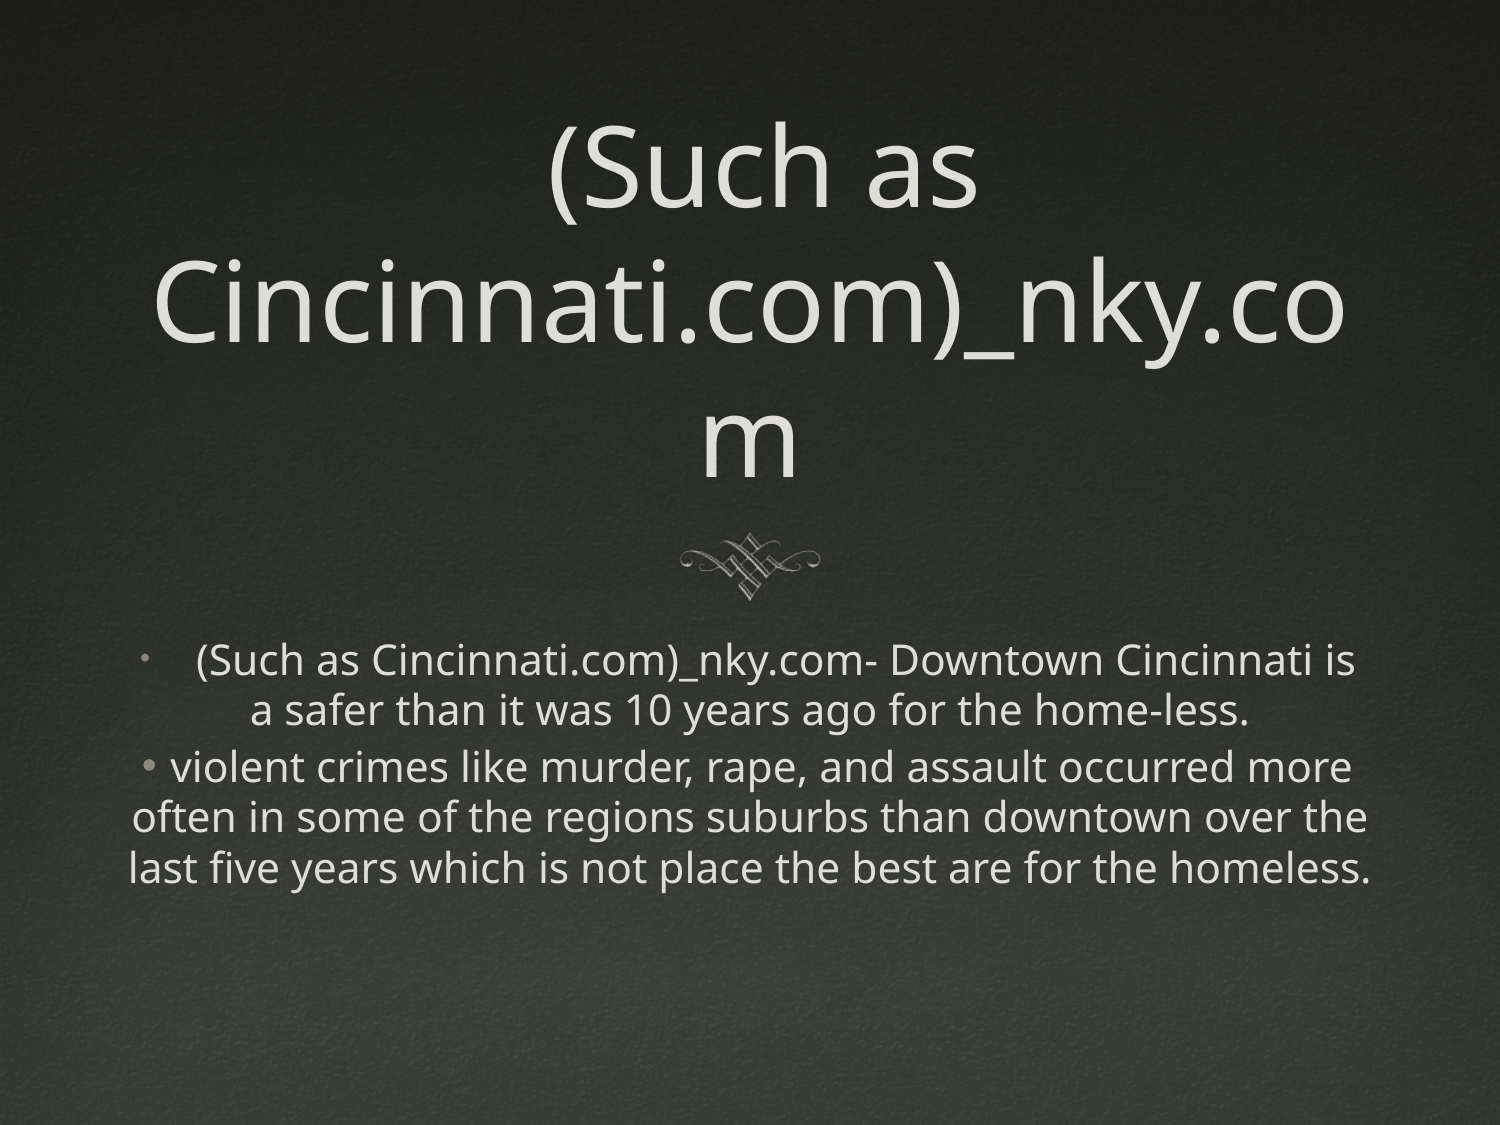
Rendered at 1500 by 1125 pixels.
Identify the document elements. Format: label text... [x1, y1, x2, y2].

subtitle (Such as Cincinnati.com)_nky.com- Downtown Cincinnati is a safer than it was 10 years ago for the home-less. violent crimes like murder, rape, and assault occurred more often in some of the regions suburbs than downtown over the last five years which is not place the best are for the homeless. [112, 624, 1388, 913]
title (Such as Cincinnati.com)_nky.com [112, 266, 1388, 508]
picture [657, 508, 843, 624]
